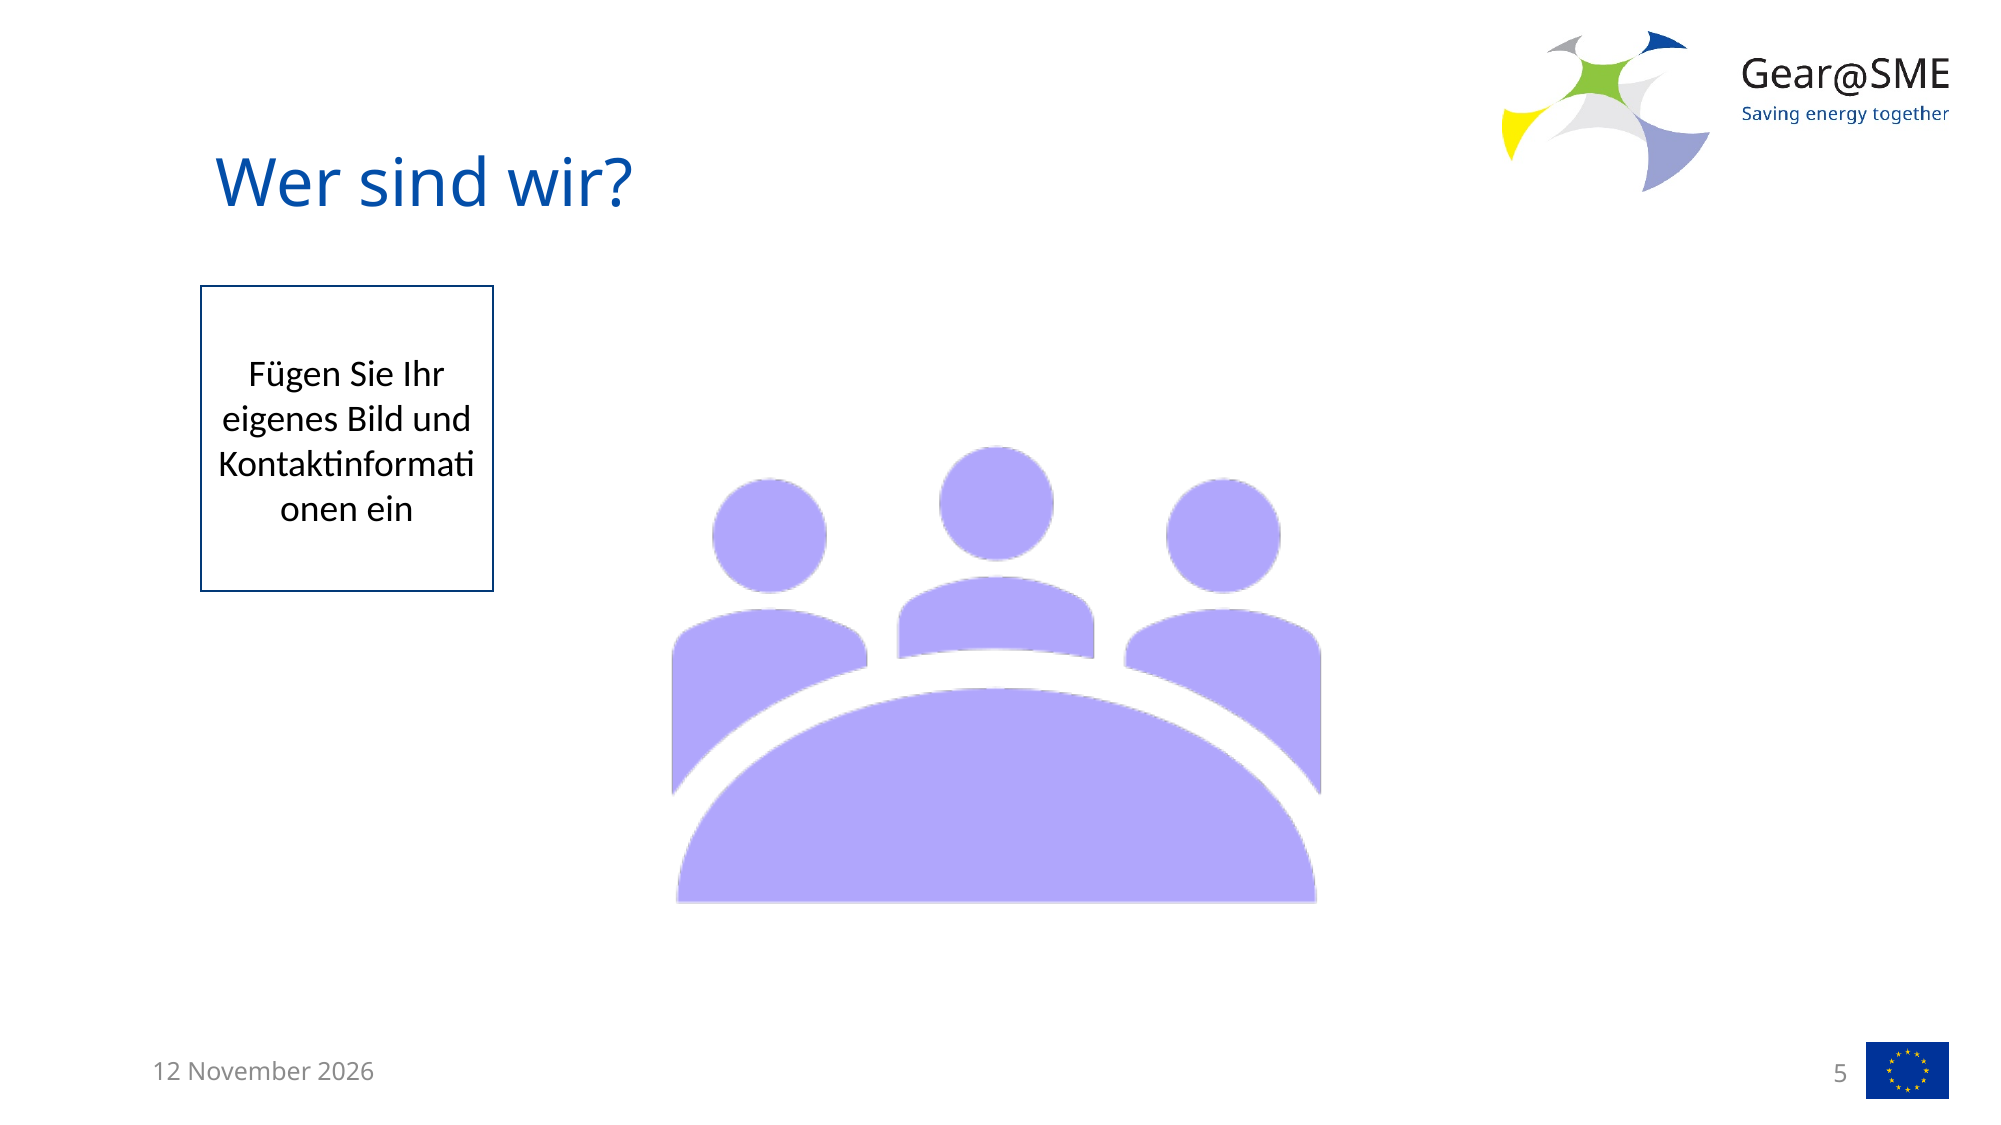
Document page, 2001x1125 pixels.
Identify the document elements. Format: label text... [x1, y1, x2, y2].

text_box Fügen Sie Ihr eigenes Bild und Kontaktinformationen ein [200, 285, 494, 592]
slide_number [137, 1042, 588, 1103]
title Wer sind wir? [200, 137, 1873, 232]
slide_number 5 [1412, 1044, 1863, 1104]
picture [1502, 31, 1949, 192]
picture [1866, 1042, 1949, 1099]
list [608, 286, 1386, 1064]
